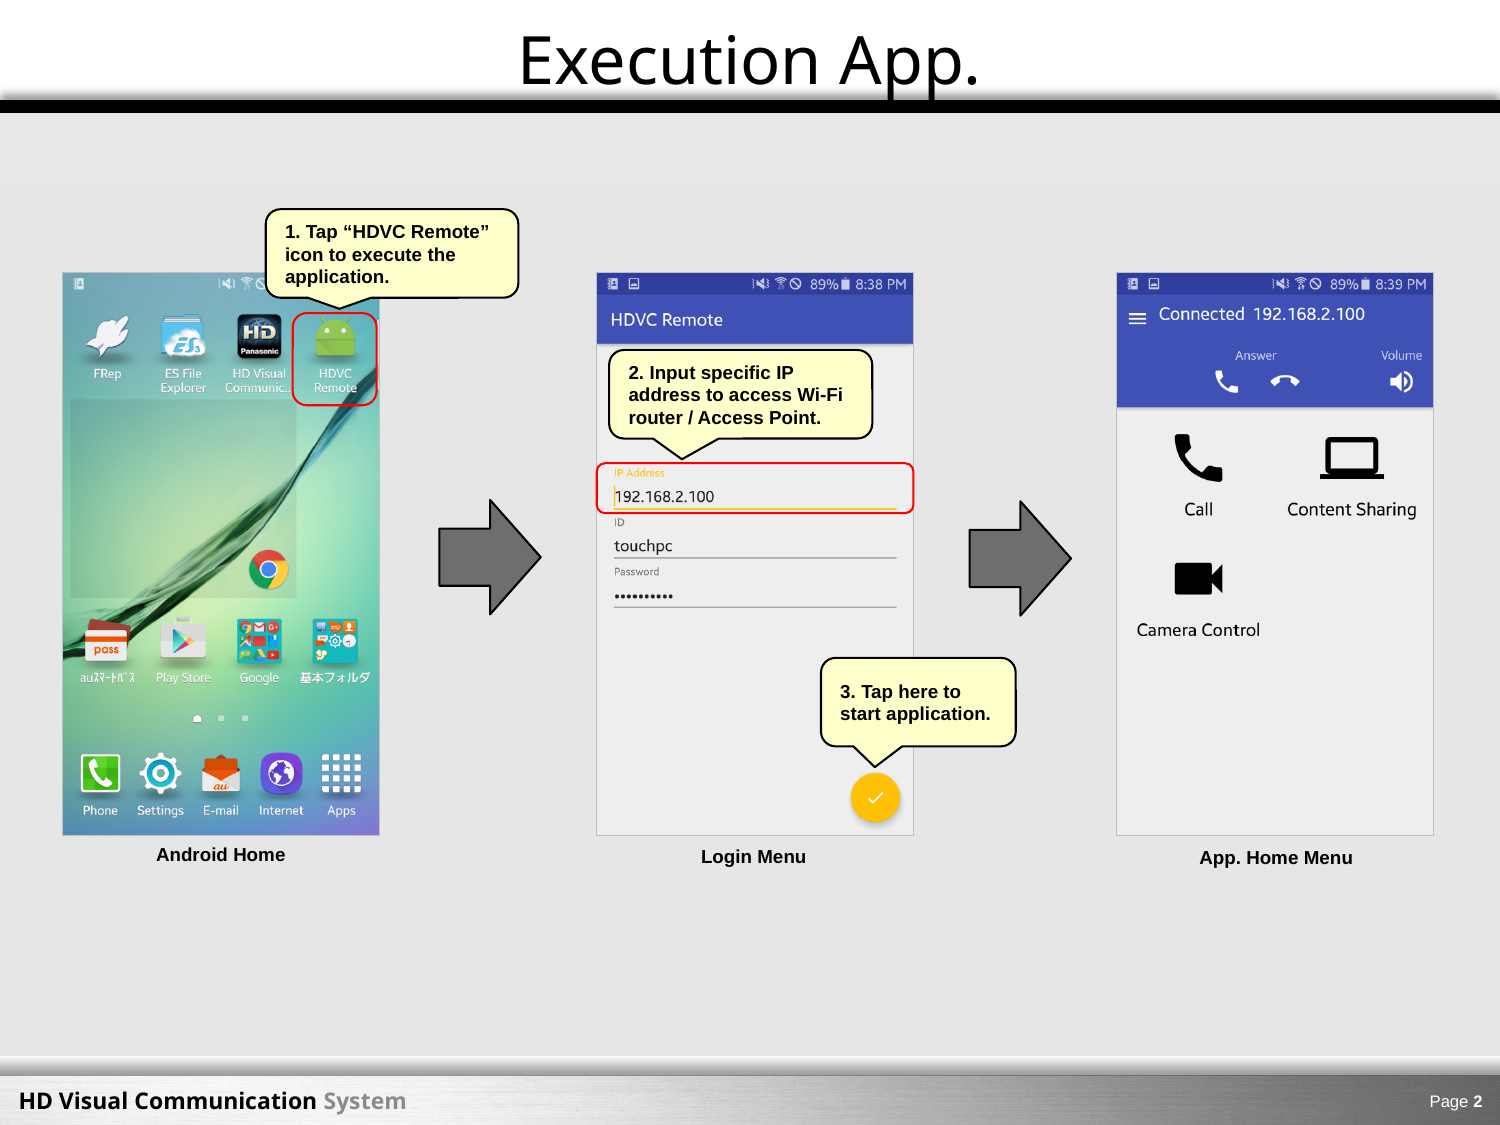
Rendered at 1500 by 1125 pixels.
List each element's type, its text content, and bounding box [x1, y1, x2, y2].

title Execution App. [0, 8, 1500, 107]
text_box [969, 501, 1072, 616]
text_box [439, 499, 541, 615]
picture [62, 272, 380, 836]
picture [1116, 272, 1434, 836]
text_box Login Menu [595, 842, 913, 875]
text_box Android Home [62, 842, 380, 873]
text_box 3. Tap here to start application. [918, 657, 1016, 747]
text_box App. Home Menu [1117, 842, 1435, 876]
picture [0, 1076, 1500, 1125]
text_box Page 1 [1322, 1083, 1498, 1125]
text_box 1. Tap “HDVC Remote” icon to execute the application. [265, 209, 519, 298]
picture [596, 272, 914, 836]
